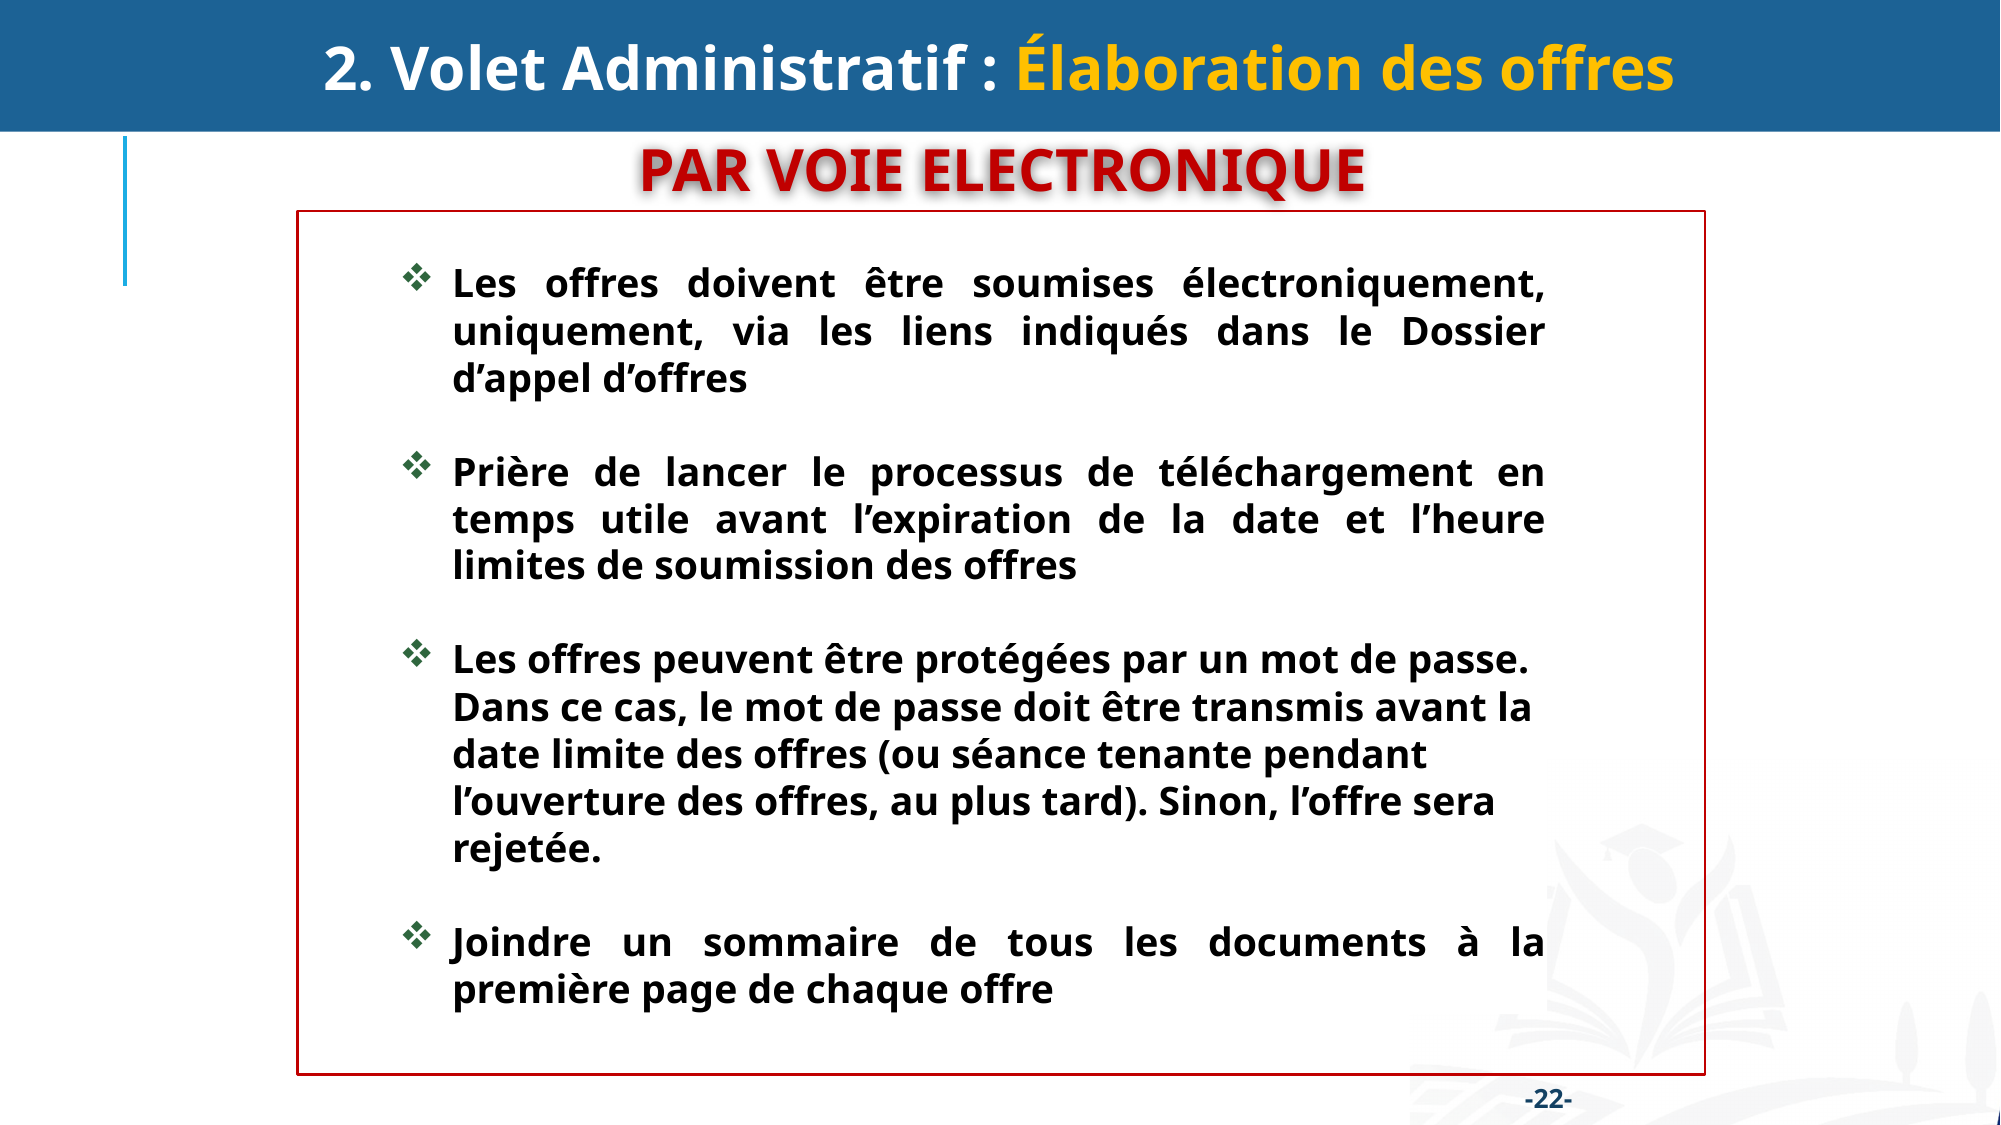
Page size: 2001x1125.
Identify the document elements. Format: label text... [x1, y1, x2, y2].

text_box PAR VOIE ELECTRONIQUE [329, 126, 1677, 210]
text_box 2. Volet Administratif : Élaboration des offres [0, 0, 2000, 133]
text_box [296, 210, 1706, 1076]
picture [1409, 759, 2000, 1125]
